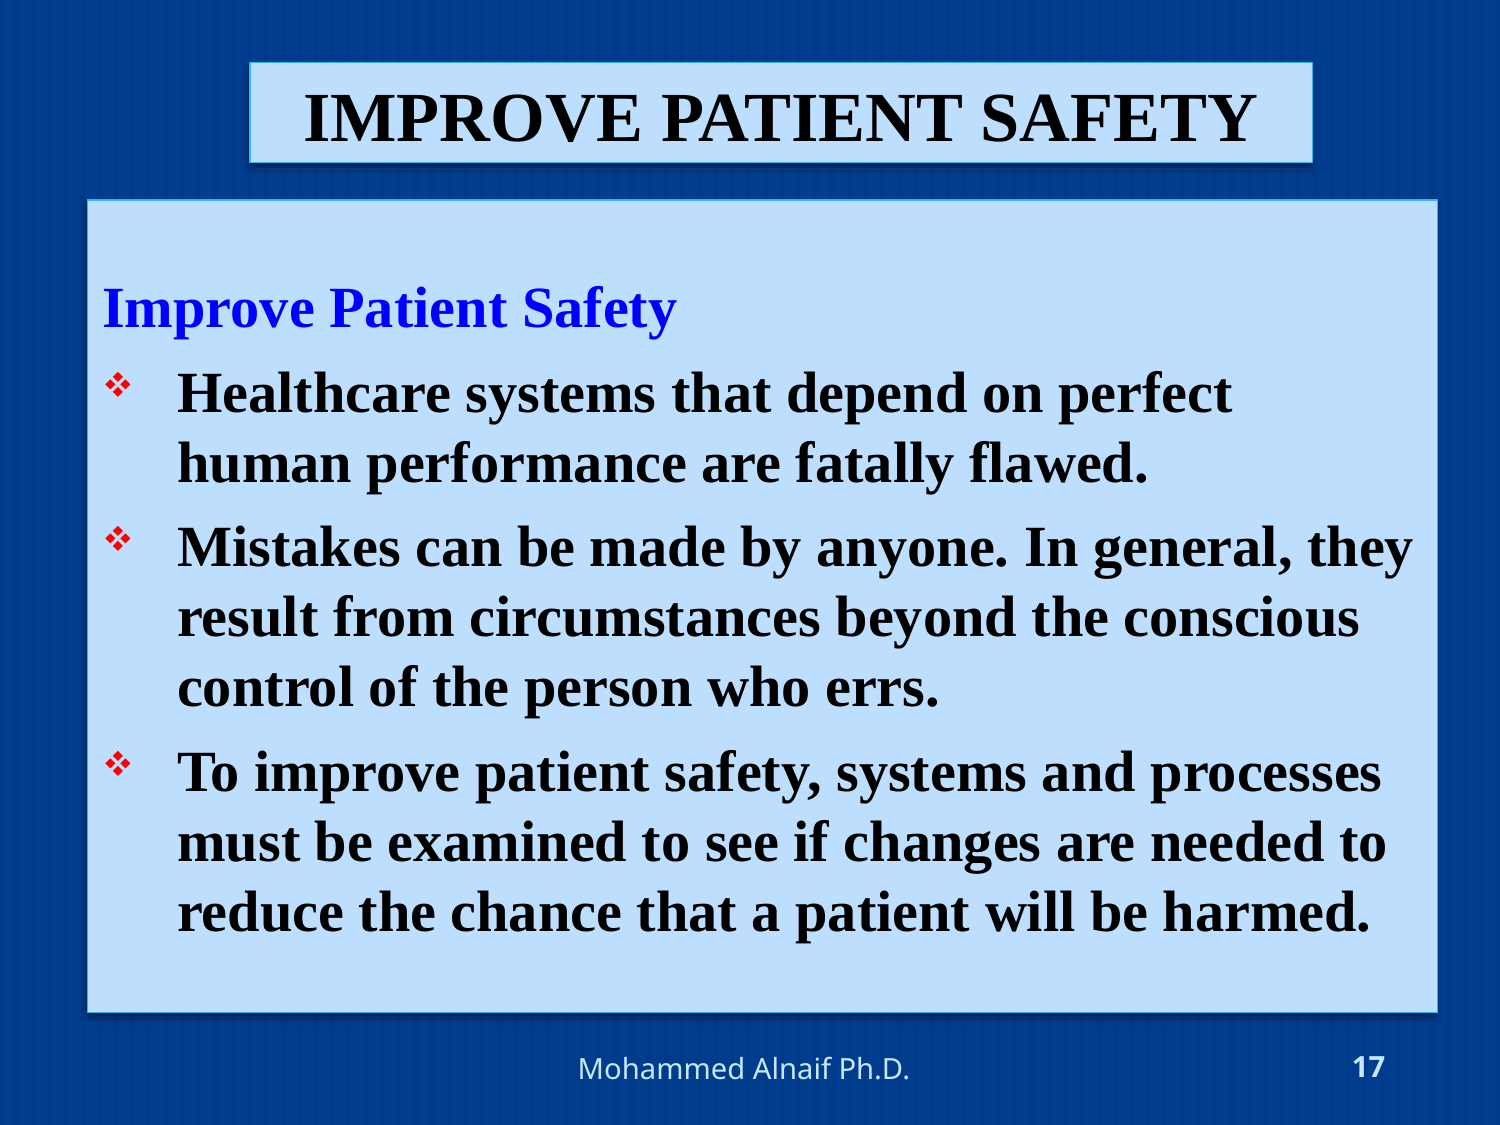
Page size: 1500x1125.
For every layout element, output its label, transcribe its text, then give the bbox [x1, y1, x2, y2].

title improve patient safety [249, 62, 1313, 163]
subtitle Improve Patient Safety Healthcare systems that depend on perfect human performance are fatally flawed. Mistakes can be made by anyone. In general, they result from circumstances beyond the conscious control of the person who errs. To improve patient safety, systems and processes must be examined to see if changes are needed to reduce the chance that a patient will be harmed. [87, 199, 1438, 1013]
footer Mohammed Alnaif Ph.D. [525, 1037, 925, 1098]
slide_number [12, 995, 350, 1108]
slide_number 17 [1299, 1037, 1438, 1100]
